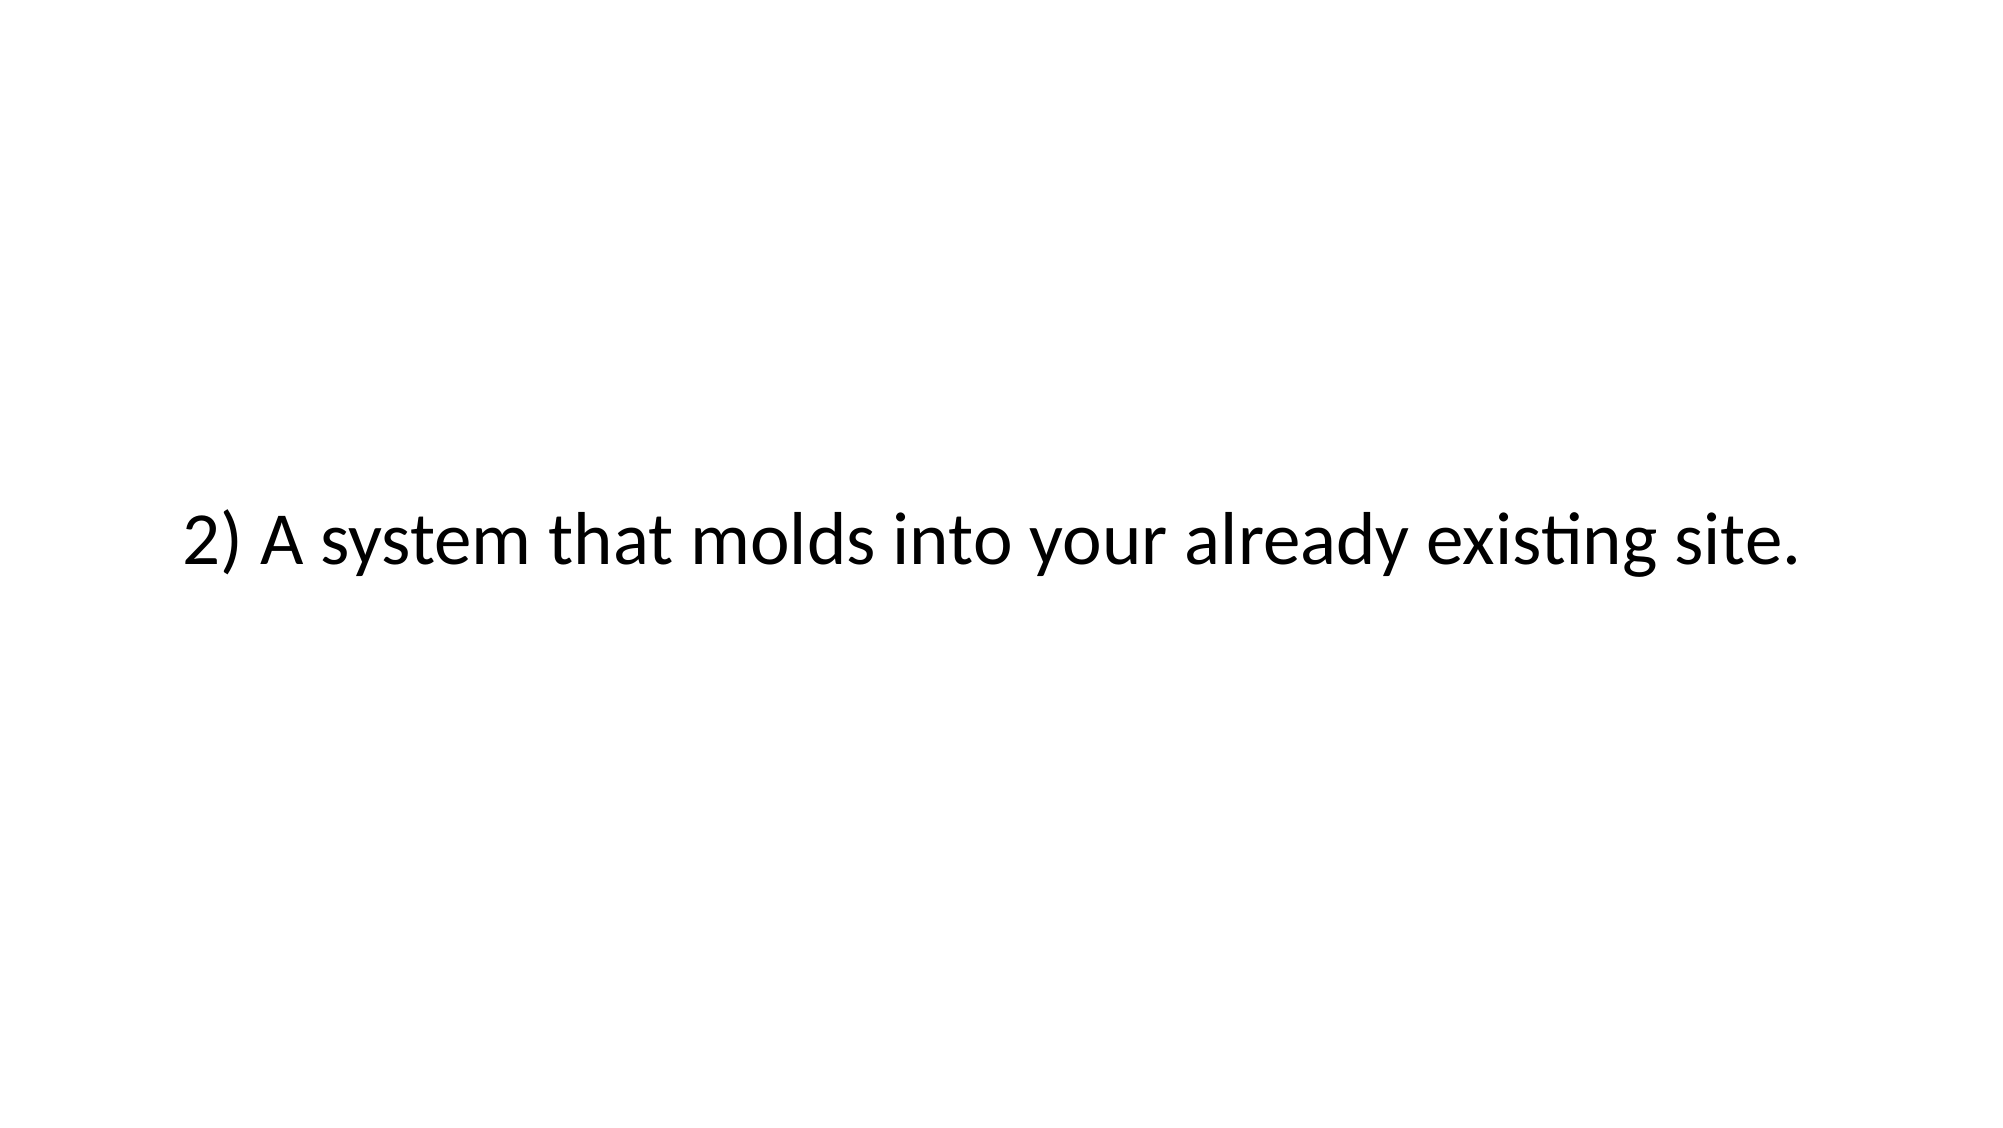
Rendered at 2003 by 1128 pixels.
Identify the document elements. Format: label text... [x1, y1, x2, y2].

title 2) A system that molds into your already existing site. [149, 287, 1853, 782]
